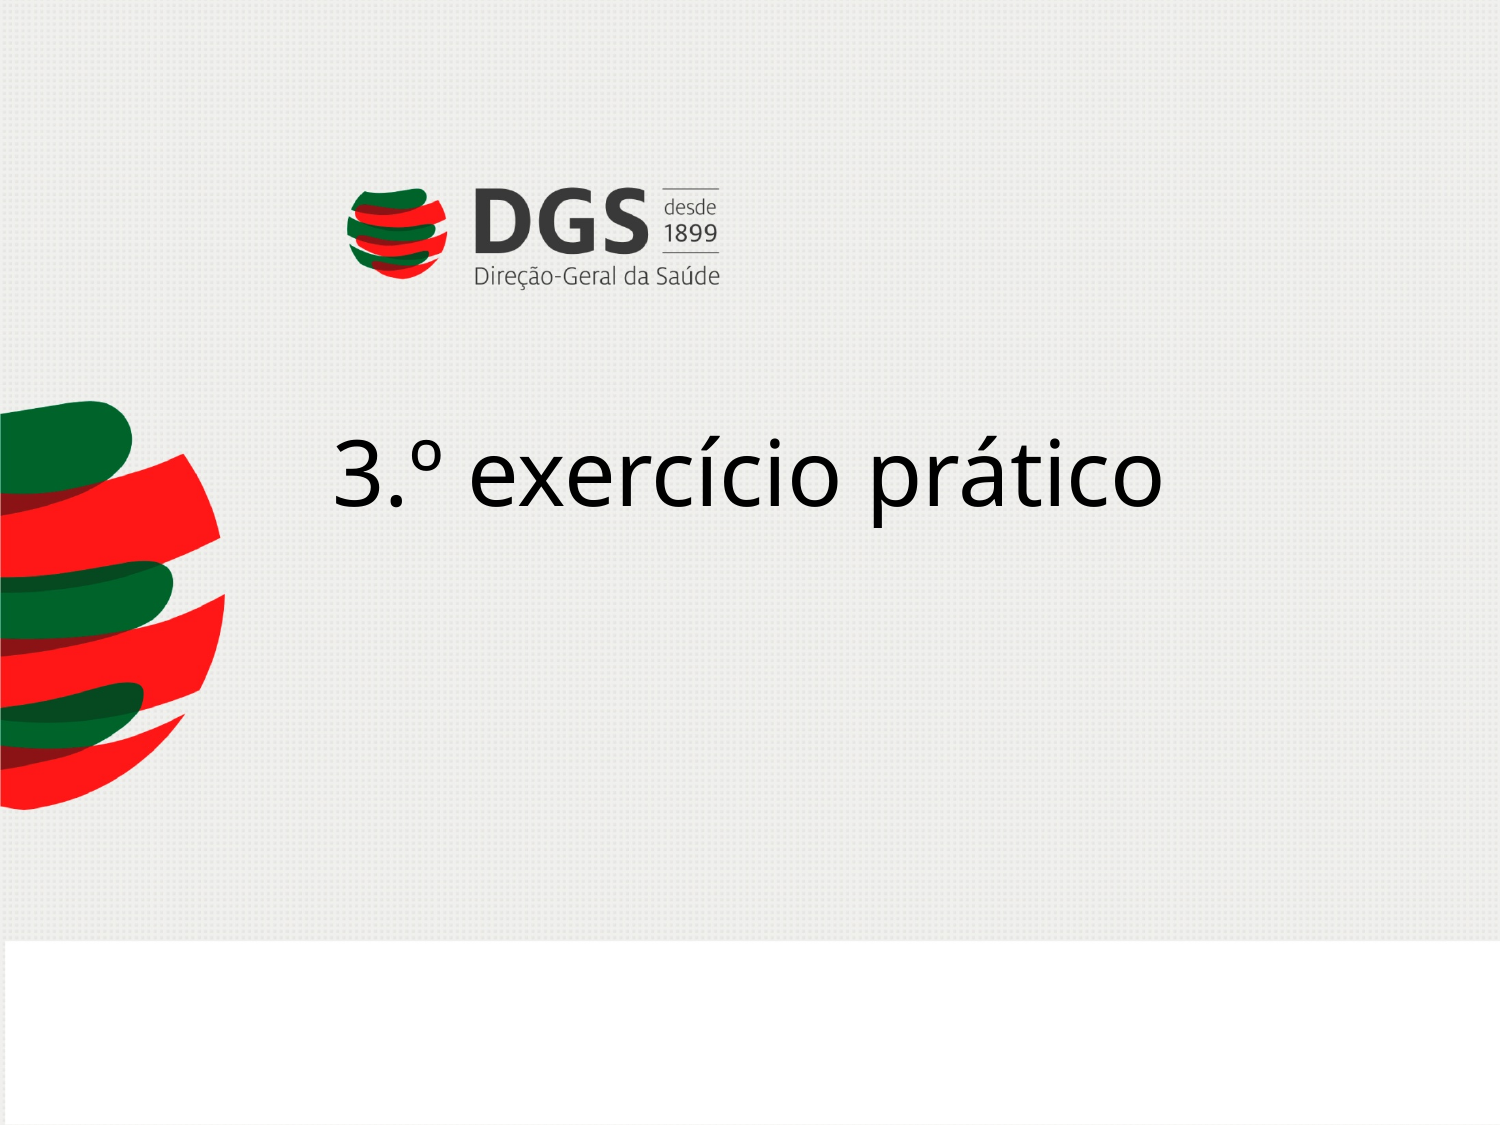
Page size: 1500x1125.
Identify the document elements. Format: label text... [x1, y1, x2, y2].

picture [0, 0, 1500, 1125]
title 3.º exercício prático [112, 349, 1388, 591]
